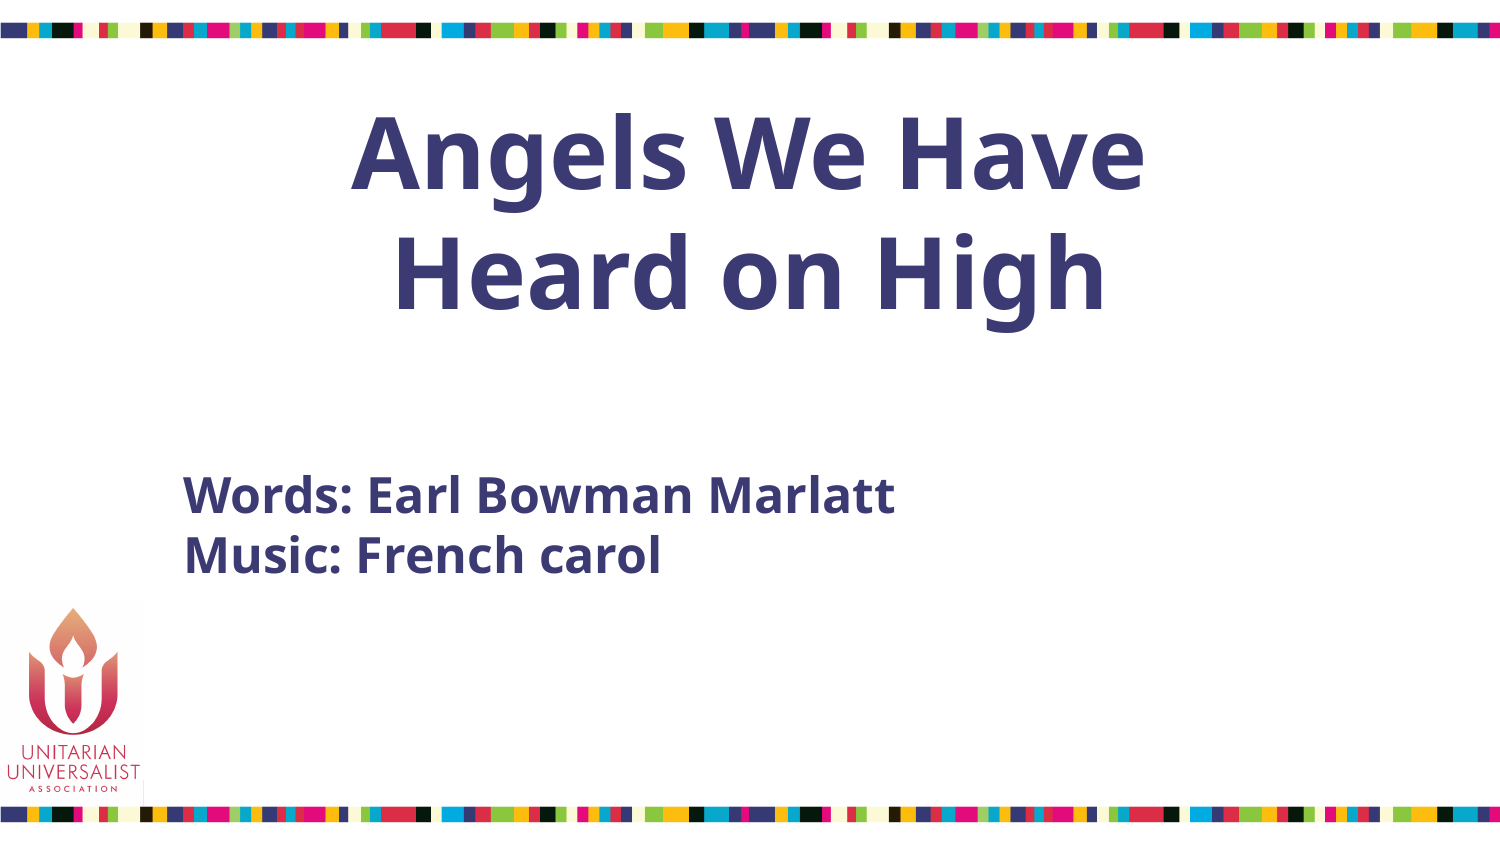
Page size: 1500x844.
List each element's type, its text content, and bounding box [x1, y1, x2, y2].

text_box Angels We Have Heard on High [74, 75, 1425, 345]
picture [0, 600, 1500, 824]
picture [0, 22, 1500, 40]
text_box Words: Earl Bowman Marlatt Music: French carol [168, 448, 1495, 659]
